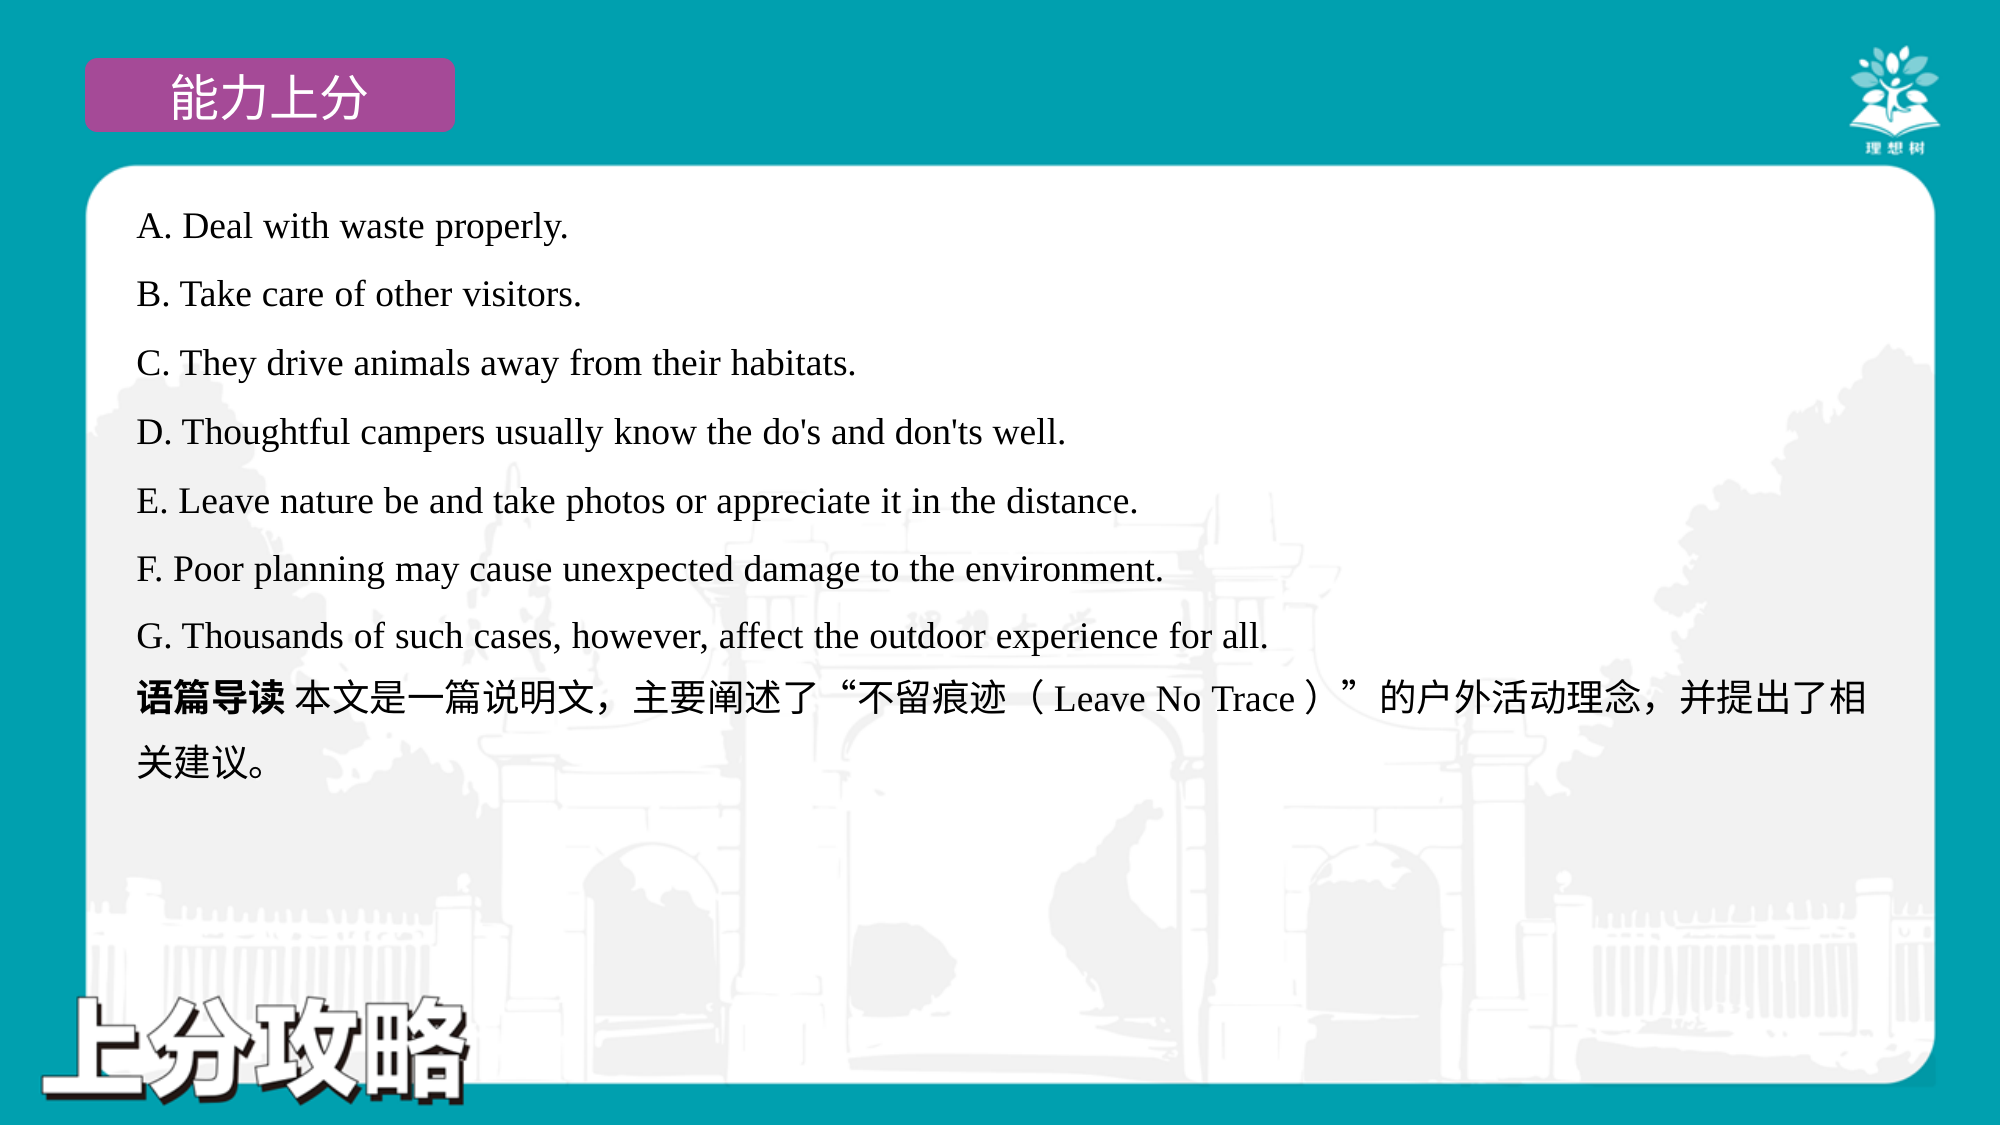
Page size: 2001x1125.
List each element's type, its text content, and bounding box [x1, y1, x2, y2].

picture [0, 0, 2000, 1125]
text_box 语篇导读 本文是一篇说明文，主要阐述了“不留痕迹（Leave No Trace）”的户外活动理念，并提出了相 关建议。 [136, 650, 1865, 777]
text_box A. Deal with waste properly. B. Take care of other visitors. C. They drive animals away from their habitats. D. Thoughtful campers usually know the do's and don'ts well. E. Leave nature be and take photos or appreciate it in the distance. F. Poor planning may cause unexpected damage to the environment. G. Thousands of such cases, however, affect the outdoor experience for all.#7 [136, 176, 1865, 648]
